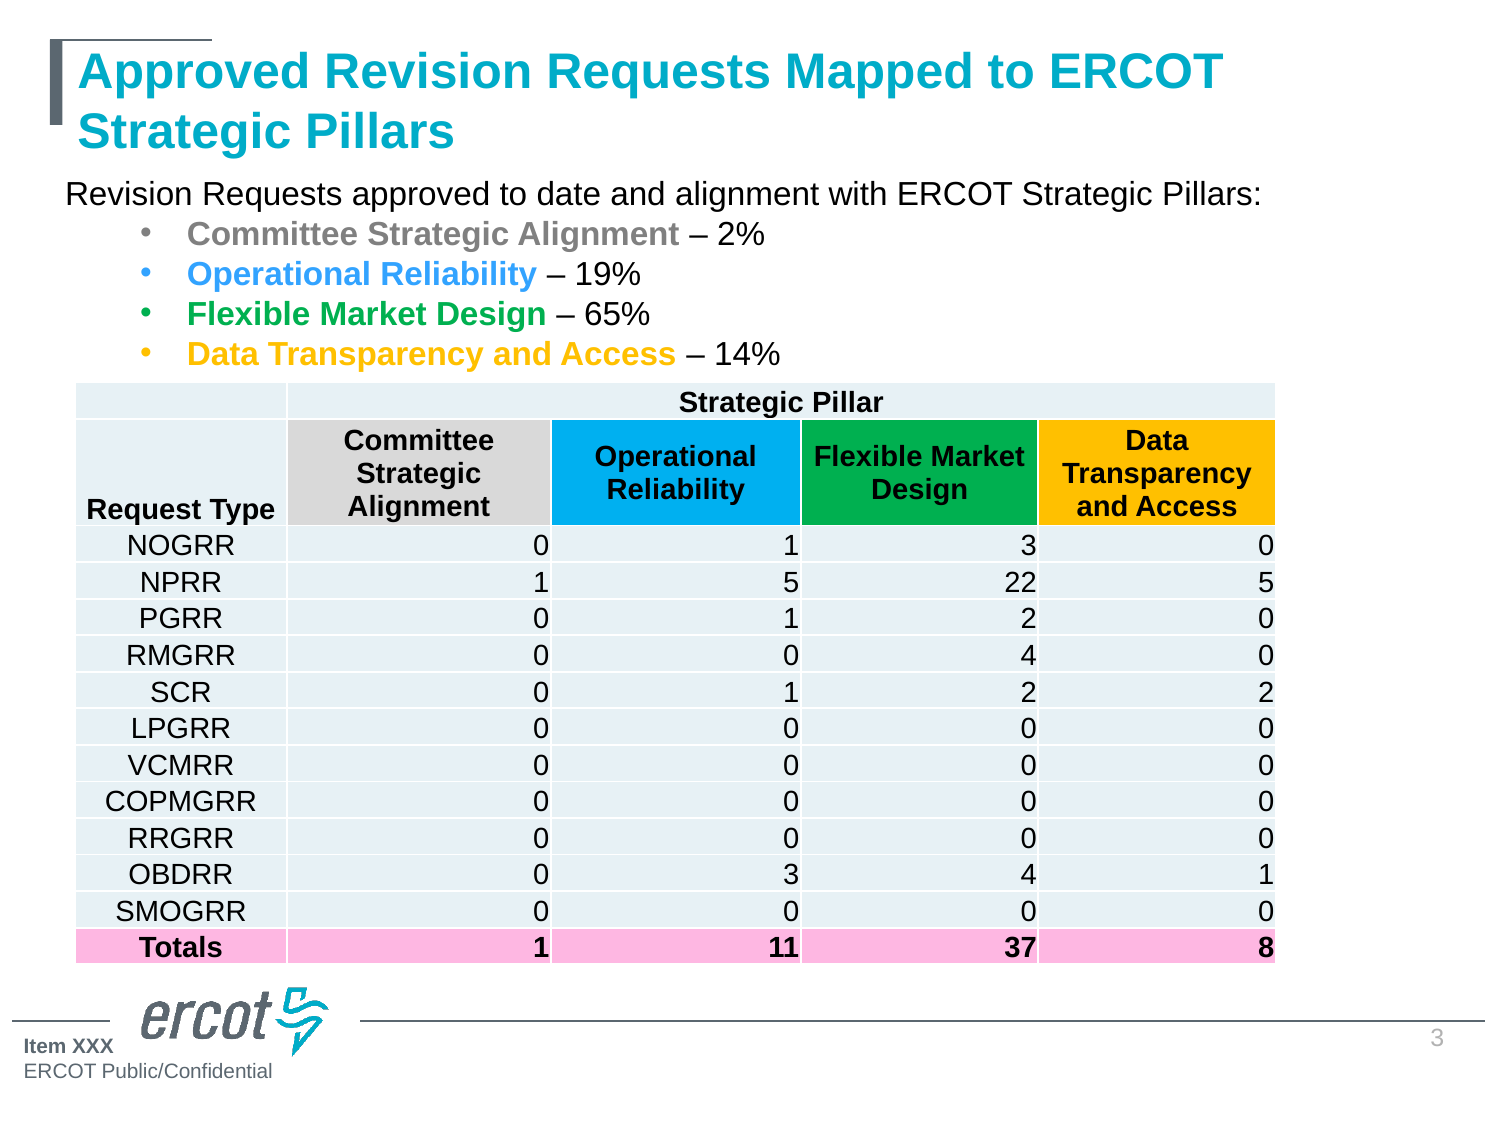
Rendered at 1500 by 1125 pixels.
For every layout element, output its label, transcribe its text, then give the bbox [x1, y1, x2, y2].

table_cell PGRR [76, 600, 286, 634]
table_cell 4 [802, 855, 1037, 890]
table_cell 37 [802, 929, 1037, 963]
table_cell 0 [1039, 746, 1275, 781]
table_cell 4 [802, 636, 1037, 671]
title Approved Revision Requests Mapped to ERCOT Strategic Pillars [62, 31, 1451, 124]
table_cell 0 [288, 892, 550, 927]
table_cell 3 [802, 526, 1037, 561]
table_cell 5 [552, 563, 800, 598]
table_cell 0 [288, 636, 550, 671]
table_cell 0 [1039, 709, 1275, 744]
table_cell 0 [1039, 600, 1275, 634]
table_cell 2 [802, 673, 1037, 707]
table_cell 1 [552, 526, 800, 561]
table_cell RRGRR [76, 819, 286, 854]
table_cell 0 [288, 600, 550, 634]
text_box Revision Requests approved to date and alignment with ERCOT Strategic Pillars: Committee Strategic Alignment – 2% Operational Reliability – 19% Flexible Market Design – 65% Data Transparency and Access – 14% [50, 124, 1463, 380]
table_cell 0 [552, 636, 800, 671]
table_cell Request Type [76, 420, 286, 525]
table_cell LPGRR [76, 709, 286, 744]
table_cell 0 [552, 892, 800, 927]
table_cell 2 [1039, 673, 1275, 707]
table_cell SMOGRR [76, 892, 286, 927]
table_cell Totals [76, 929, 286, 963]
table_cell 0 [802, 892, 1037, 927]
table_cell 0 [288, 819, 550, 854]
table_cell 0 [1039, 636, 1275, 671]
table_cell 0 [802, 819, 1037, 854]
table_cell 0 [1039, 819, 1275, 854]
table_cell 0 [1039, 526, 1275, 561]
table_cell 0 [288, 782, 550, 817]
slide_number 3 [1387, 1012, 1488, 1062]
table_cell 1 [288, 929, 550, 963]
table_cell 0 [288, 526, 550, 561]
table_cell 0 [802, 709, 1037, 744]
table_cell 1 [552, 673, 800, 707]
table_cell 3 [552, 855, 800, 890]
table_cell 1 [288, 563, 550, 598]
table_cell 0 [552, 819, 800, 854]
table_cell SCR [76, 673, 286, 707]
table_cell 5 [1039, 563, 1275, 598]
table_cell NOGRR [76, 526, 286, 561]
table_cell RMGRR [76, 636, 286, 671]
table_cell 0 [552, 709, 800, 744]
table_cell COPMGRR [76, 782, 286, 817]
table_cell NPRR [76, 563, 286, 598]
table_cell Operational Reliability [552, 420, 800, 525]
table_cell Flexible Market Design [802, 420, 1037, 525]
table_cell 11 [552, 929, 800, 963]
table_cell 22 [802, 563, 1037, 598]
table_cell 0 [1039, 892, 1275, 927]
table_cell 0 [552, 782, 800, 817]
table_header Strategic Pillar [288, 383, 1275, 418]
table_cell 0 [802, 782, 1037, 817]
table_cell 1 [1039, 855, 1275, 890]
table_cell 0 [288, 709, 550, 744]
table_cell 0 [802, 746, 1037, 781]
table_cell 8 [1039, 929, 1275, 963]
table_cell 0 [552, 746, 800, 781]
table_cell 1 [552, 600, 800, 634]
picture [137, 983, 332, 1059]
table_header [76, 383, 286, 418]
table_cell 0 [1039, 782, 1275, 817]
table_cell 0 [288, 673, 550, 707]
table_cell 2 [802, 600, 1037, 634]
table_cell OBDRR [76, 855, 286, 890]
table_cell Data Transparency and Access [1039, 420, 1275, 525]
table_cell VCMRR [76, 746, 286, 781]
table_cell 0 [288, 746, 550, 781]
table_cell 0 [288, 855, 550, 890]
table_cell Committee Strategic Alignment [288, 420, 550, 525]
